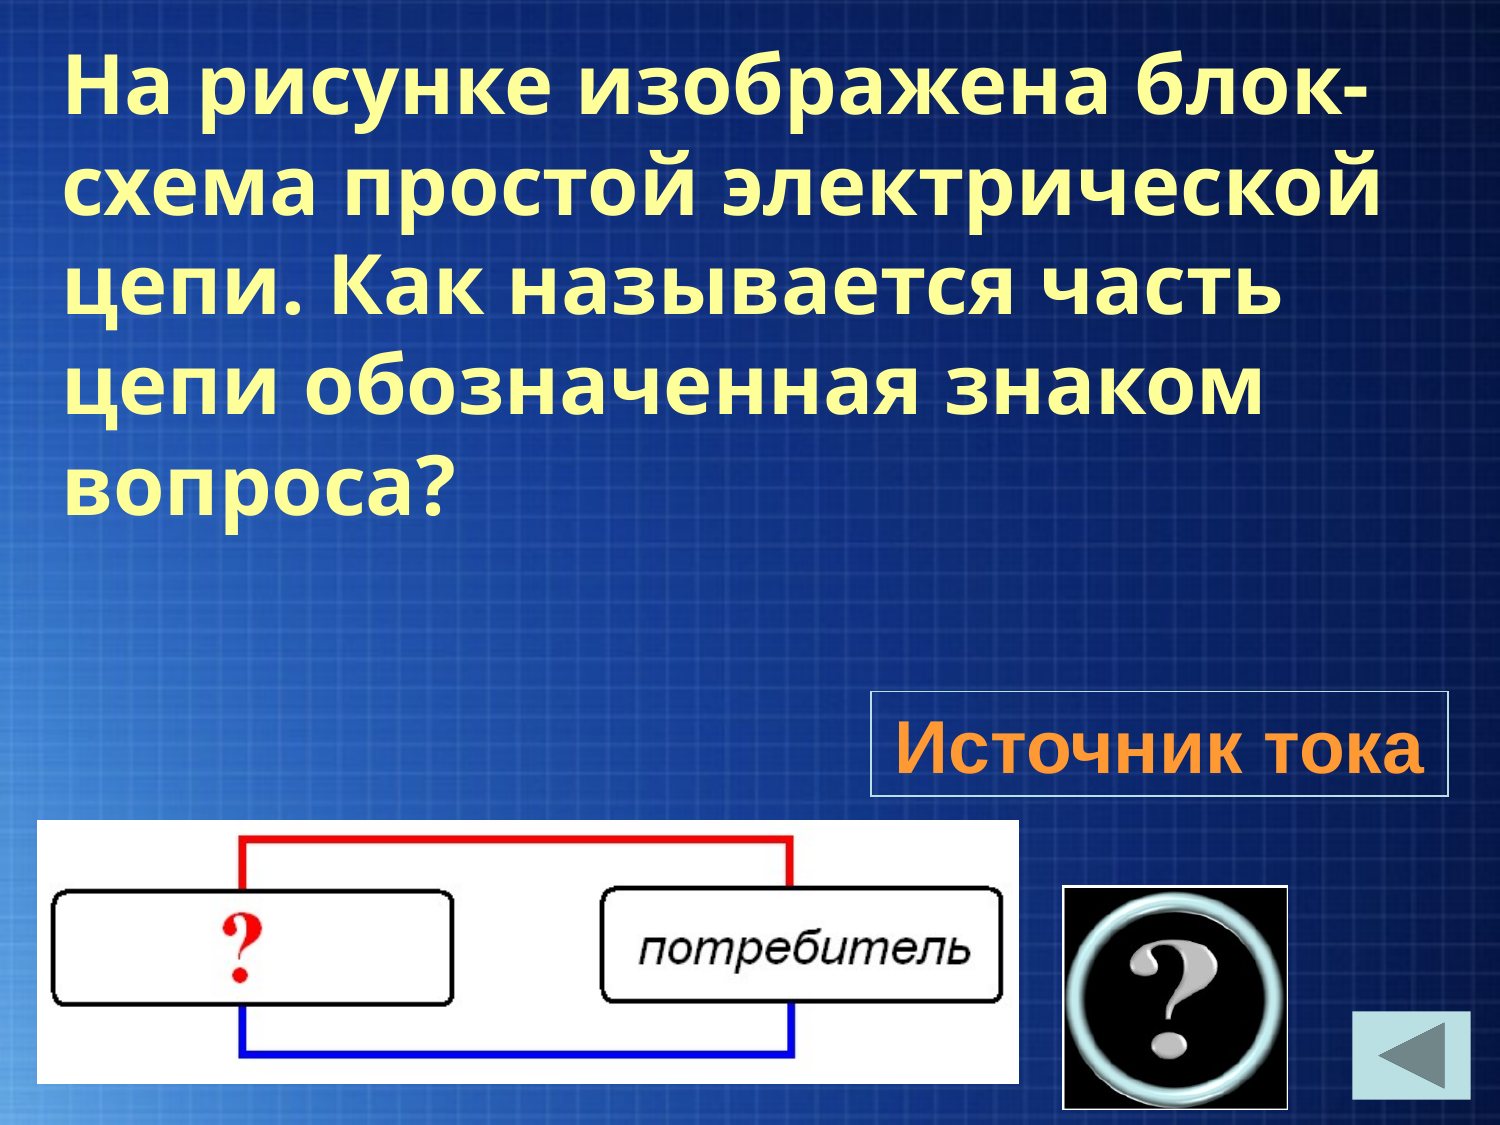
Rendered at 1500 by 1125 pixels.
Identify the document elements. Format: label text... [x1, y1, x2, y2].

text_box На рисунке изображена блок- схема простой электрической цепи. Как называется часть цепи обозначенная знаком вопроса? [46, 24, 1446, 539]
text_box [1352, 1011, 1471, 1100]
text_box Источник тока [870, 691, 1449, 797]
picture [0, 0, 1500, 1125]
